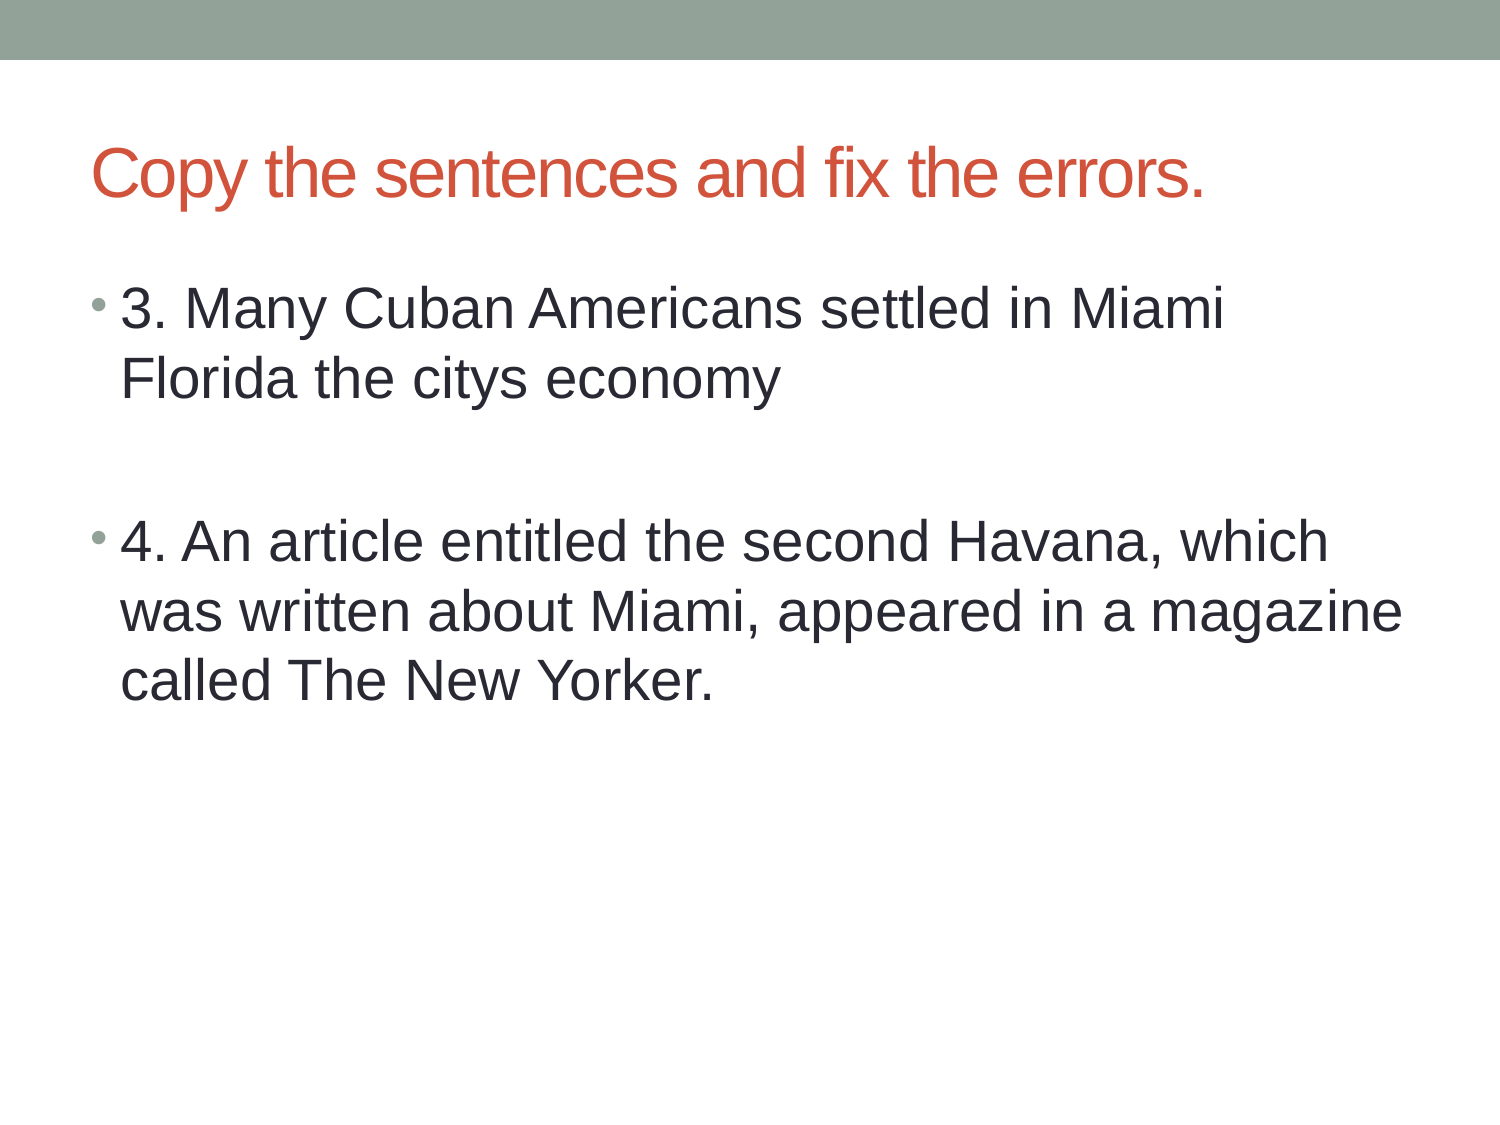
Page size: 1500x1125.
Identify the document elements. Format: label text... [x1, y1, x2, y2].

list 3. Many Cuban Americans settled in Miami Florida the citys economy 4. An article entitled the second Havana, which was written about Miami, appeared in a magazine called The New Yorker. [75, 262, 1425, 1063]
title Copy the sentences and fix the errors. [75, 87, 1425, 250]
